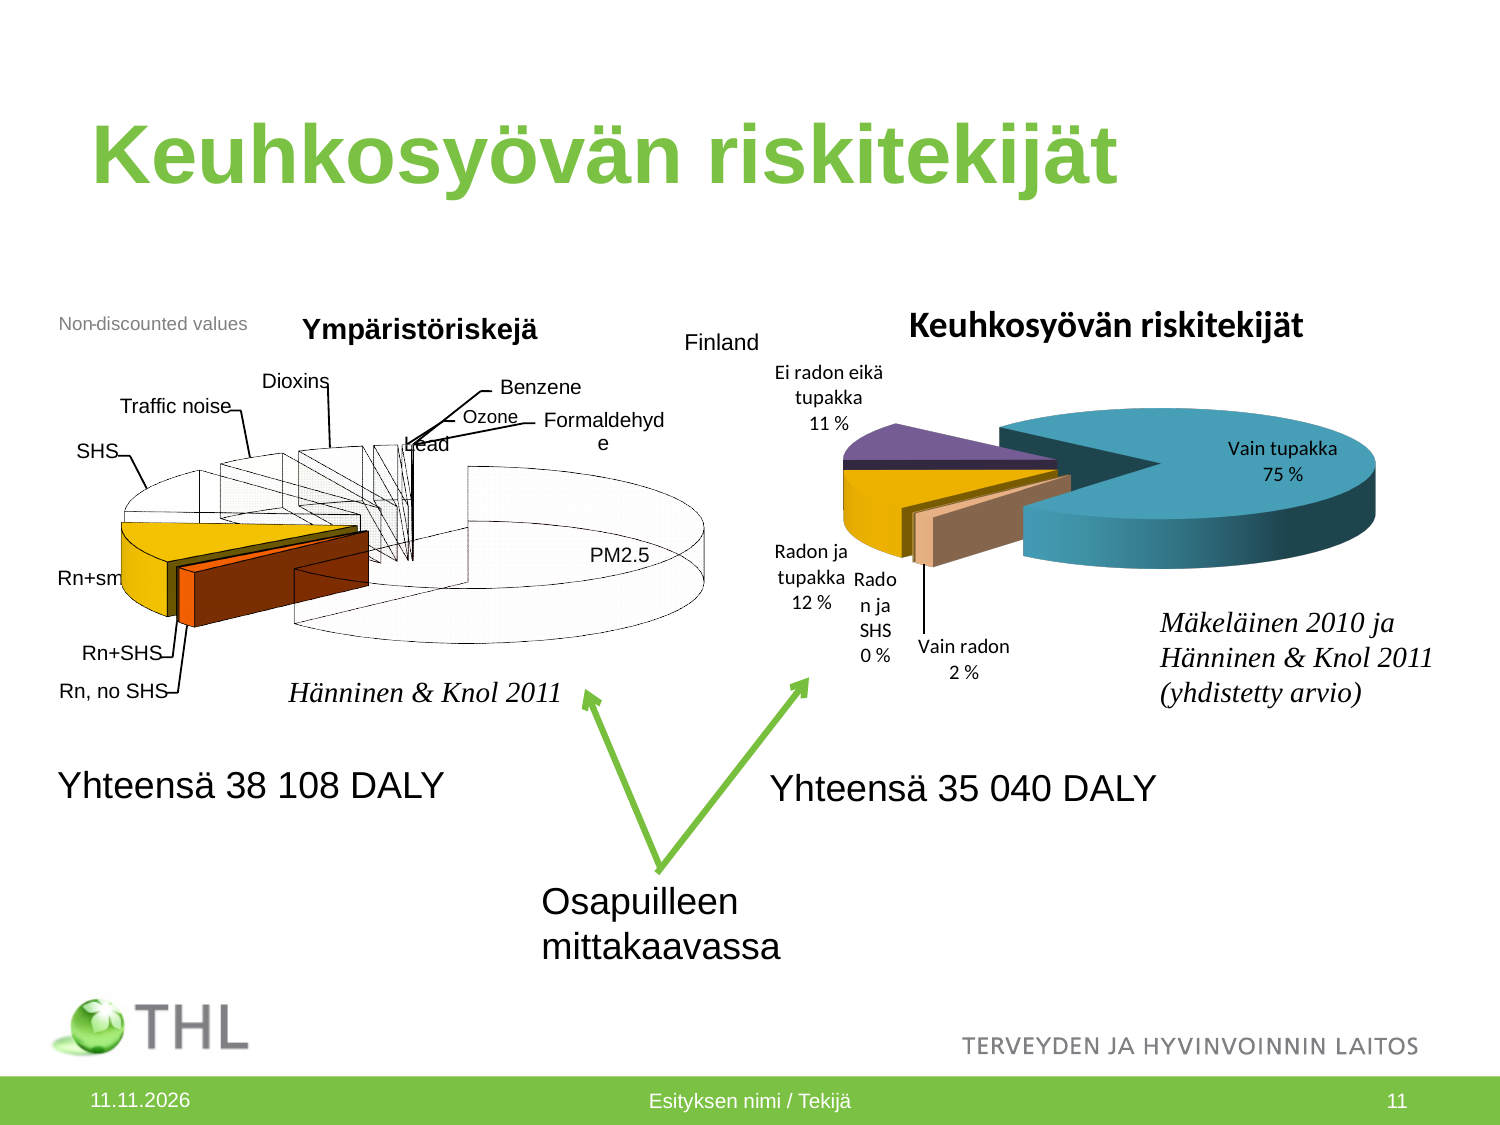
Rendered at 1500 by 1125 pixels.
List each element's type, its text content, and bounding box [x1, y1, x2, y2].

picture [766, 286, 1448, 693]
picture [24, 983, 275, 1067]
footer Esityksen nimi / Tekijä [253, 1082, 1245, 1118]
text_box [44, 302, 767, 707]
text_box Yhteensä 35 040 DALY [815, 756, 1173, 817]
title Keuhkosyövän riskitekijät [76, 42, 1424, 209]
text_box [656, 677, 810, 874]
slide_number 11 [1245, 1082, 1424, 1118]
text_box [584, 688, 651, 870]
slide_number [74, 1080, 255, 1118]
text_box Osapuilleen mittakaavassa [526, 869, 796, 975]
text_box Mäkeläinen 2010 ja Hänninen & Knol 2011 (yhdistetty arvio) [1145, 697, 1450, 716]
text_box Yhteensä 38 108 DALY [42, 753, 461, 814]
